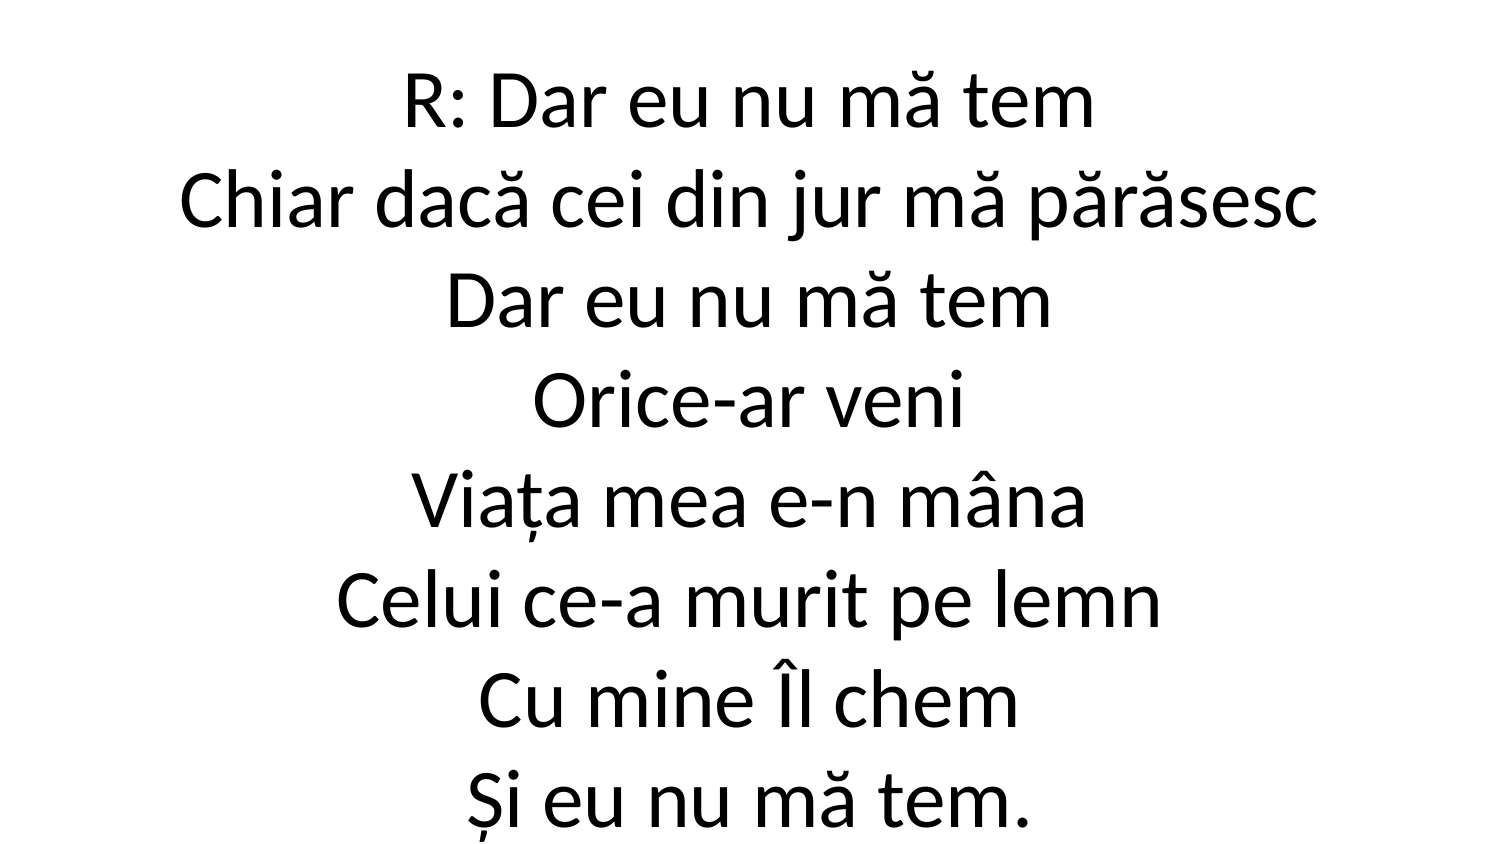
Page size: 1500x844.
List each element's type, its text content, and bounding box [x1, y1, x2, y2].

text_box R: Dar eu nu mă tem Chiar dacă cei din jur mă părăsesc Dar eu nu mă tem Orice-ar veni Viața mea e-n mâna Celui ce-a murit pe lemn Cu mine Îl chem Și eu nu mă tem. [164, 0, 1336, 844]
